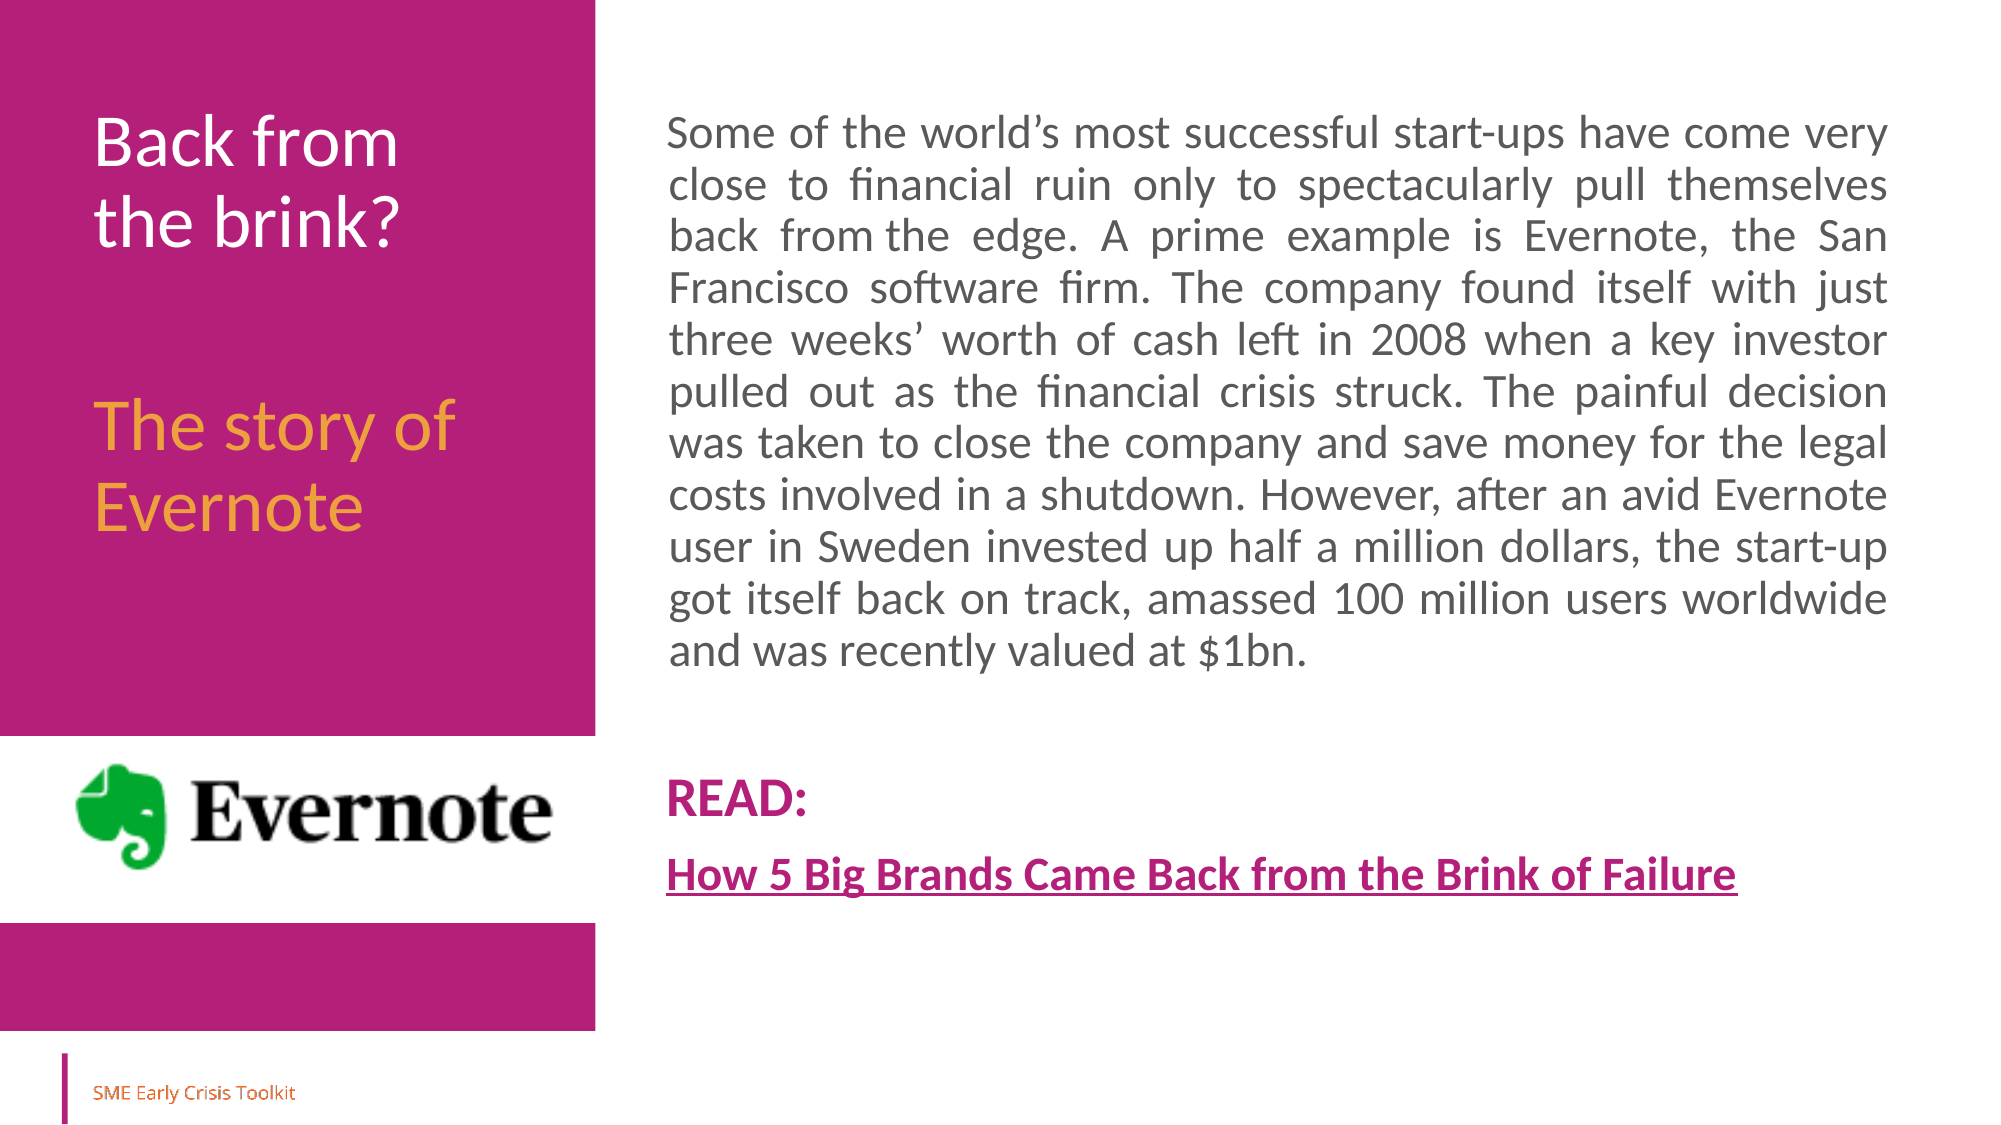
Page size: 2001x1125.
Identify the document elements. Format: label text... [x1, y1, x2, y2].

picture [83, 1080, 295, 1104]
list Some of the world’s most successful start-ups have come very close to financial ruin only to spectacularly pull themselves back from the edge. A prime example is Evernote, the San Francisco software firm. The company found itself with just three weeks’ worth of cash left in 2008 when a key investor pulled out as the financial crisis struck. The painful decision was taken to close the company and save money for the legal costs involved in a shutdown. However, after an avid Evernote user in Sweden invested up half a million dollars, the start-up got itself back on track, amassed 100 million users worldwide and was recently valued at $1bn. READ: How 5 Big Brands Came Back from the Brink of Failure [651, 99, 1904, 923]
text_box [0, 0, 596, 736]
picture [0, 736, 611, 923]
list Back from the brink? The story of Evernote [78, 93, 517, 628]
text_box [0, 923, 596, 1032]
